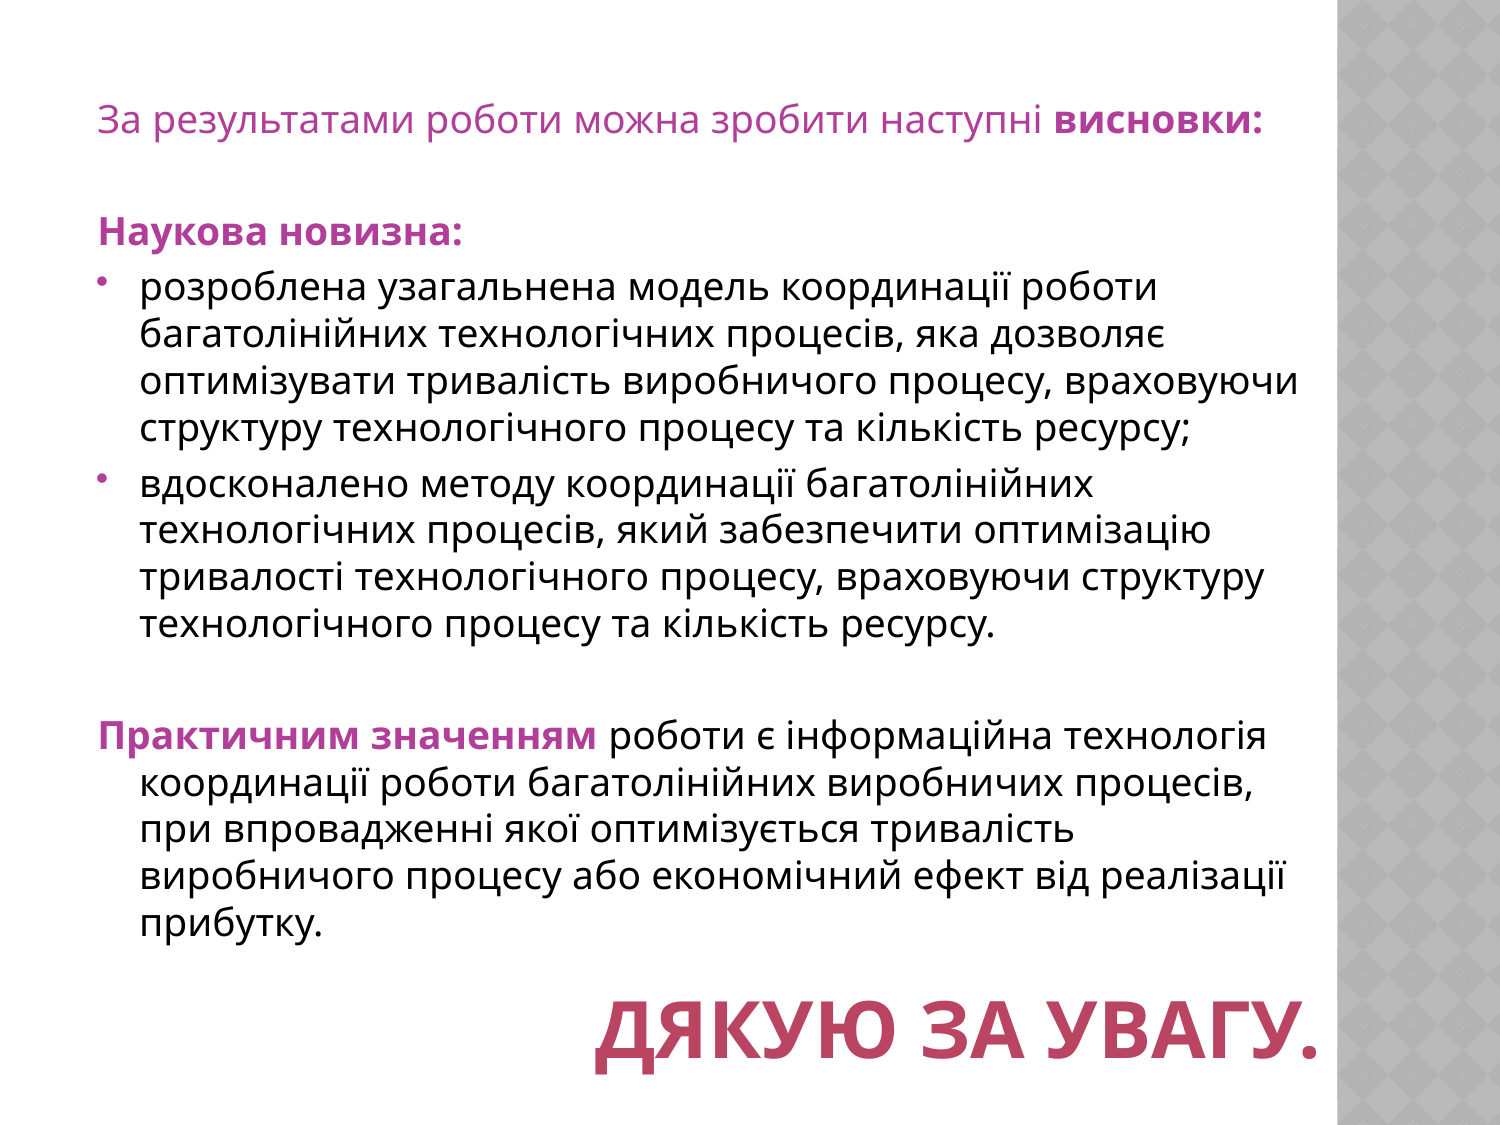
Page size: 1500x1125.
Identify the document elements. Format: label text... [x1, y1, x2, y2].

title Дякую за увагу. [26, 949, 1332, 1105]
list За результатами роботи можна зробити наступні висновки: Наукова новизна: розроблена узагальнена модель координації роботи багатолінійних технологічних процесів, яка дозволяє оптимізувати тривалість виробничого процесу, враховуючи структуру технологічного процесу та кількість ресурсу; вдосконалено методу координації багатолінійних технологічних процесів, який забезпечити оптимізацію тривалості технологічного процесу, враховуючи структуру технологічного процесу та кількість ресурсу. Практичним значенням роботи є інформаційна технологія координації роботи багатолінійних виробничих процесів, при впровадженні якої оптимізується тривалість виробничого процесу або економічний ефект від реалізації прибутку. [82, 86, 1329, 977]
